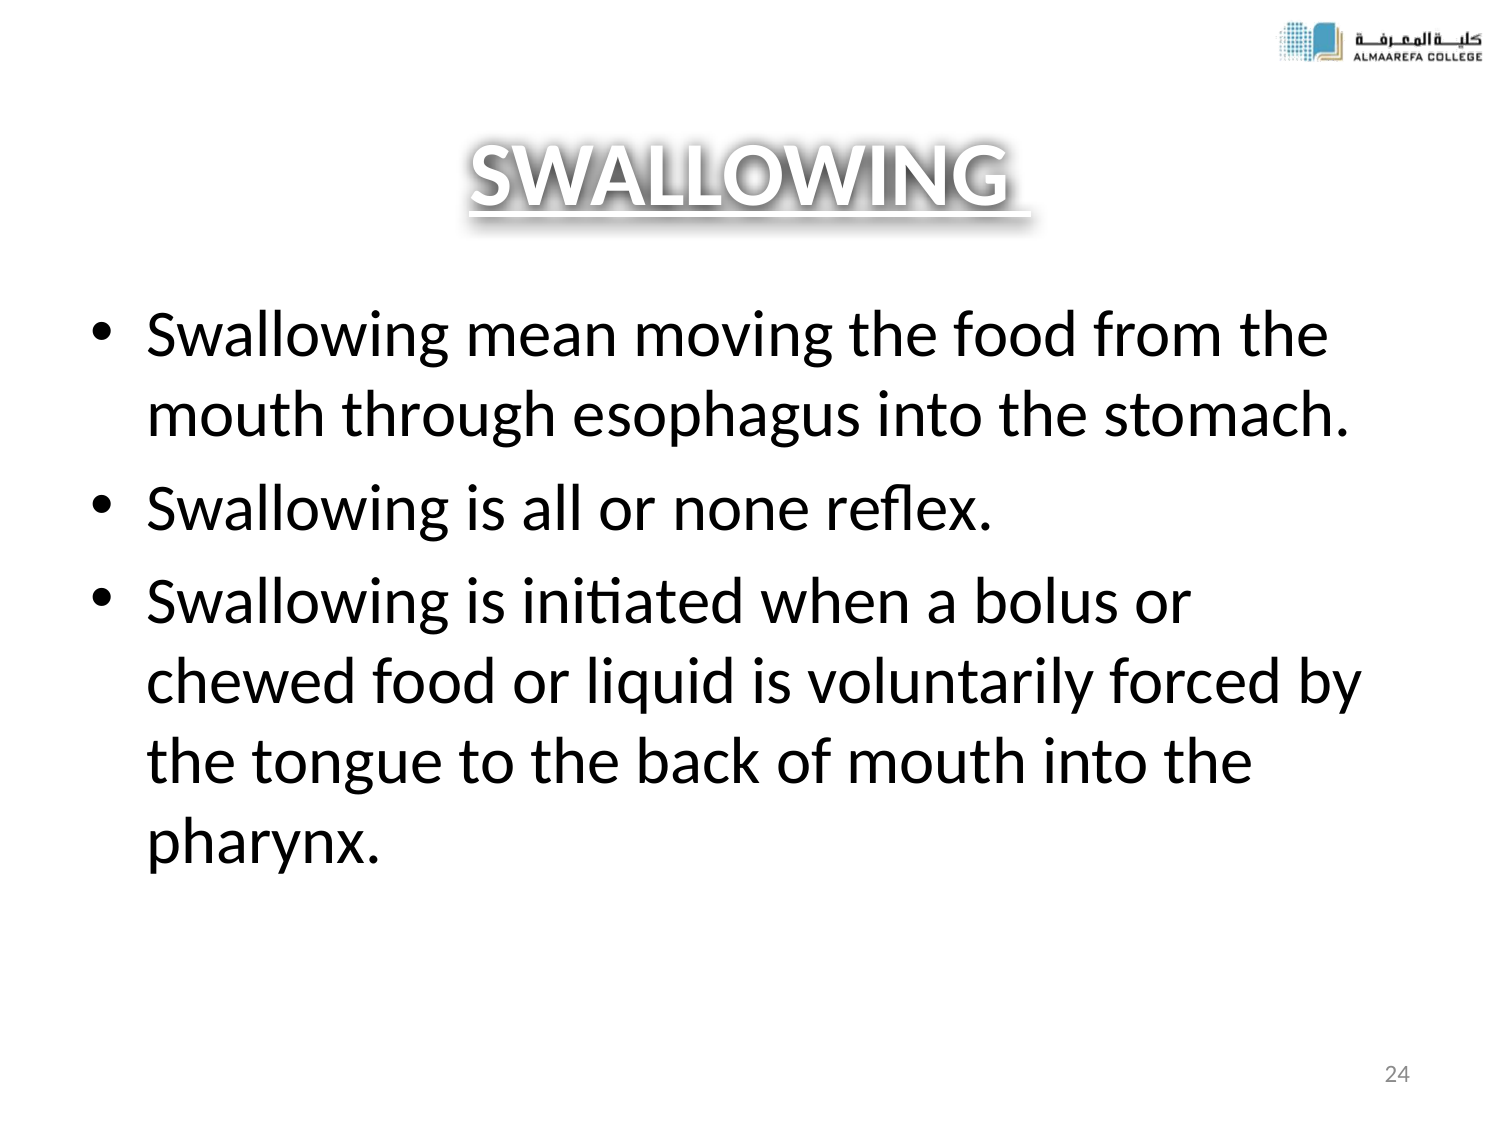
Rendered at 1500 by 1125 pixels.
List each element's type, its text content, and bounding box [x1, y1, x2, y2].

picture [1275, 12, 1487, 78]
list Swallowing mean moving the food from the mouth through esophagus into the stomach. Swallowing is all or none reflex. Swallowing is initiated when a bolus or chewed food or liquid is voluntarily forced by the tongue to the back of mouth into the pharynx. [75, 282, 1425, 1025]
title SWALLOWING [75, 75, 1425, 263]
slide_number 24 [1074, 1042, 1425, 1103]
